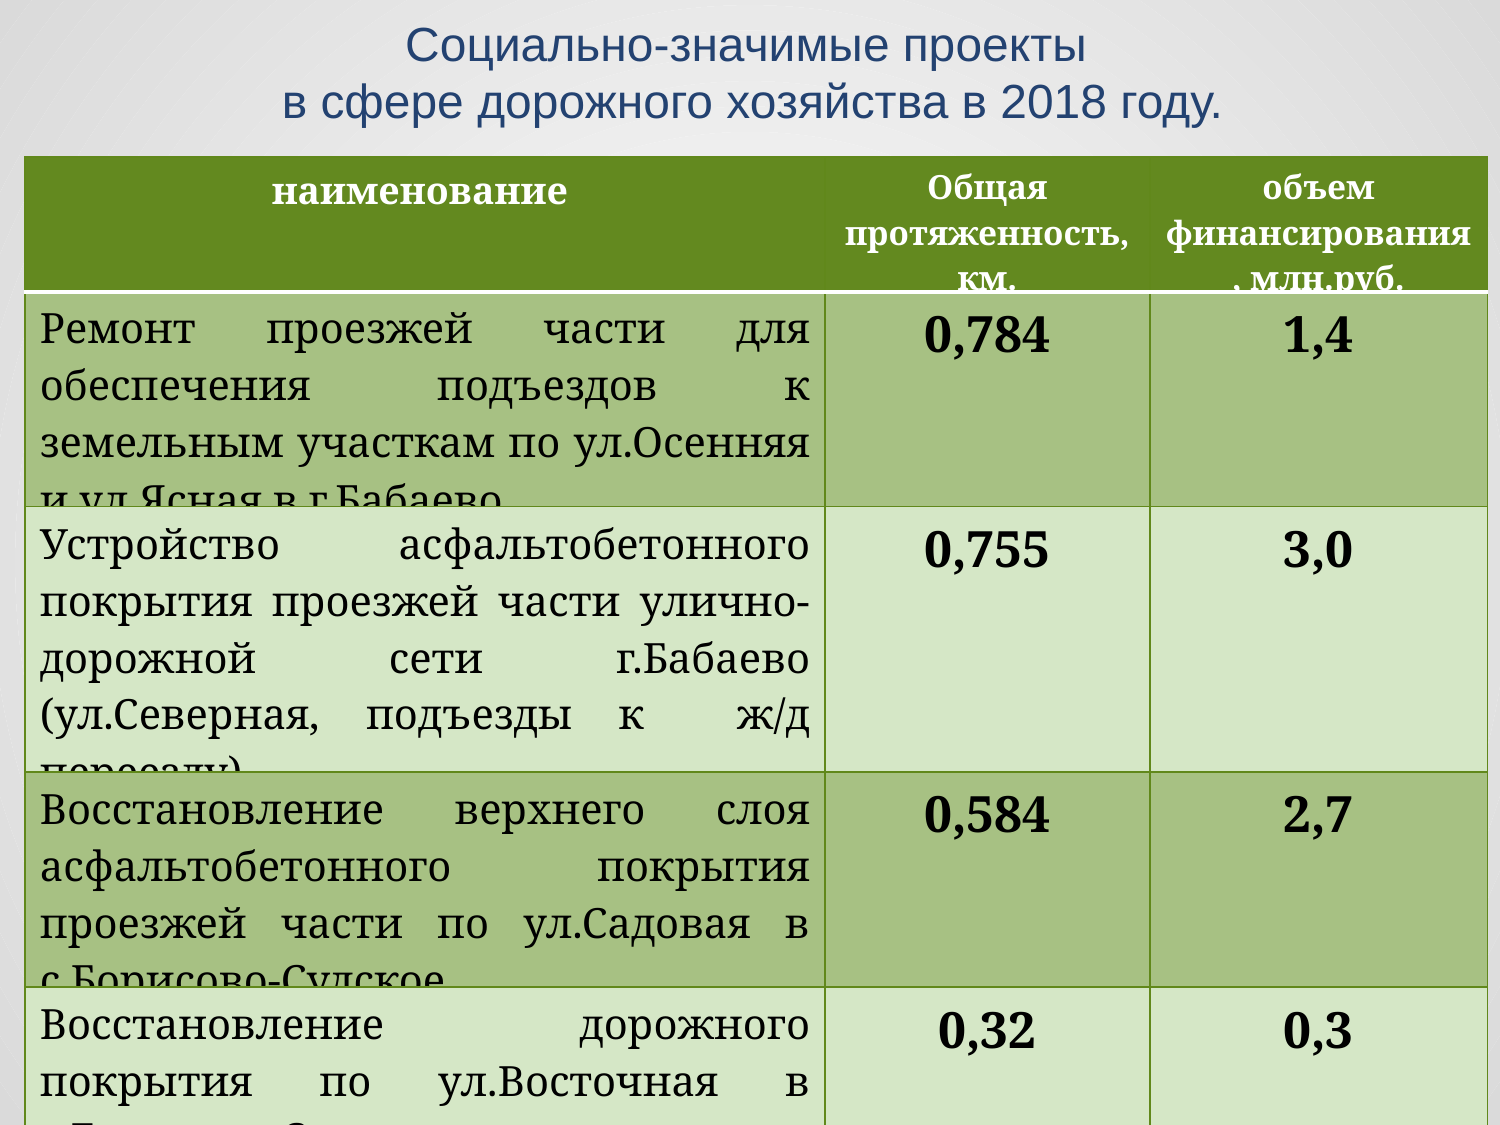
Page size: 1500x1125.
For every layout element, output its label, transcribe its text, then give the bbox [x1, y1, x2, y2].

table_cell 2,7 [1151, 773, 1487, 986]
table_cell Восстановление дорожного покрытия по ул.Восточная в с.Борисово-Судское [26, 988, 824, 1125]
table_header наименование [26, 158, 824, 290]
table_cell Ремонт проезжей части для обеспечения подъездов к земельным участкам по ул.Осенняя и ул.Ясная в г.Бабаево [26, 294, 824, 506]
table_header Общая протяженность, км. [826, 158, 1149, 290]
table_header объем финансирования, млн.руб. [1151, 158, 1487, 290]
table_cell 0,755 [826, 507, 1149, 771]
table_cell Устройство асфальтобетонного покрытия проезжей части улично-дорожной сети г.Бабаево (ул.Северная, подъезды к ж/д переезду) [26, 507, 824, 771]
table_cell 1,4 [1151, 294, 1487, 506]
table_cell Восстановление верхнего слоя асфальтобетонного покрытия проезжей части по ул.Садовая в с.Борисово-Судское [26, 773, 824, 986]
table_cell 0,32 [826, 988, 1149, 1125]
table_cell 0,784 [826, 294, 1149, 506]
table_cell 3,0 [1151, 507, 1487, 771]
table_cell 0,584 [826, 773, 1149, 986]
table_cell 0,3 [1151, 988, 1487, 1125]
text_box Социально-значимые проекты в сфере дорожного хозяйства в 2018 году. [3, 6, 1500, 136]
